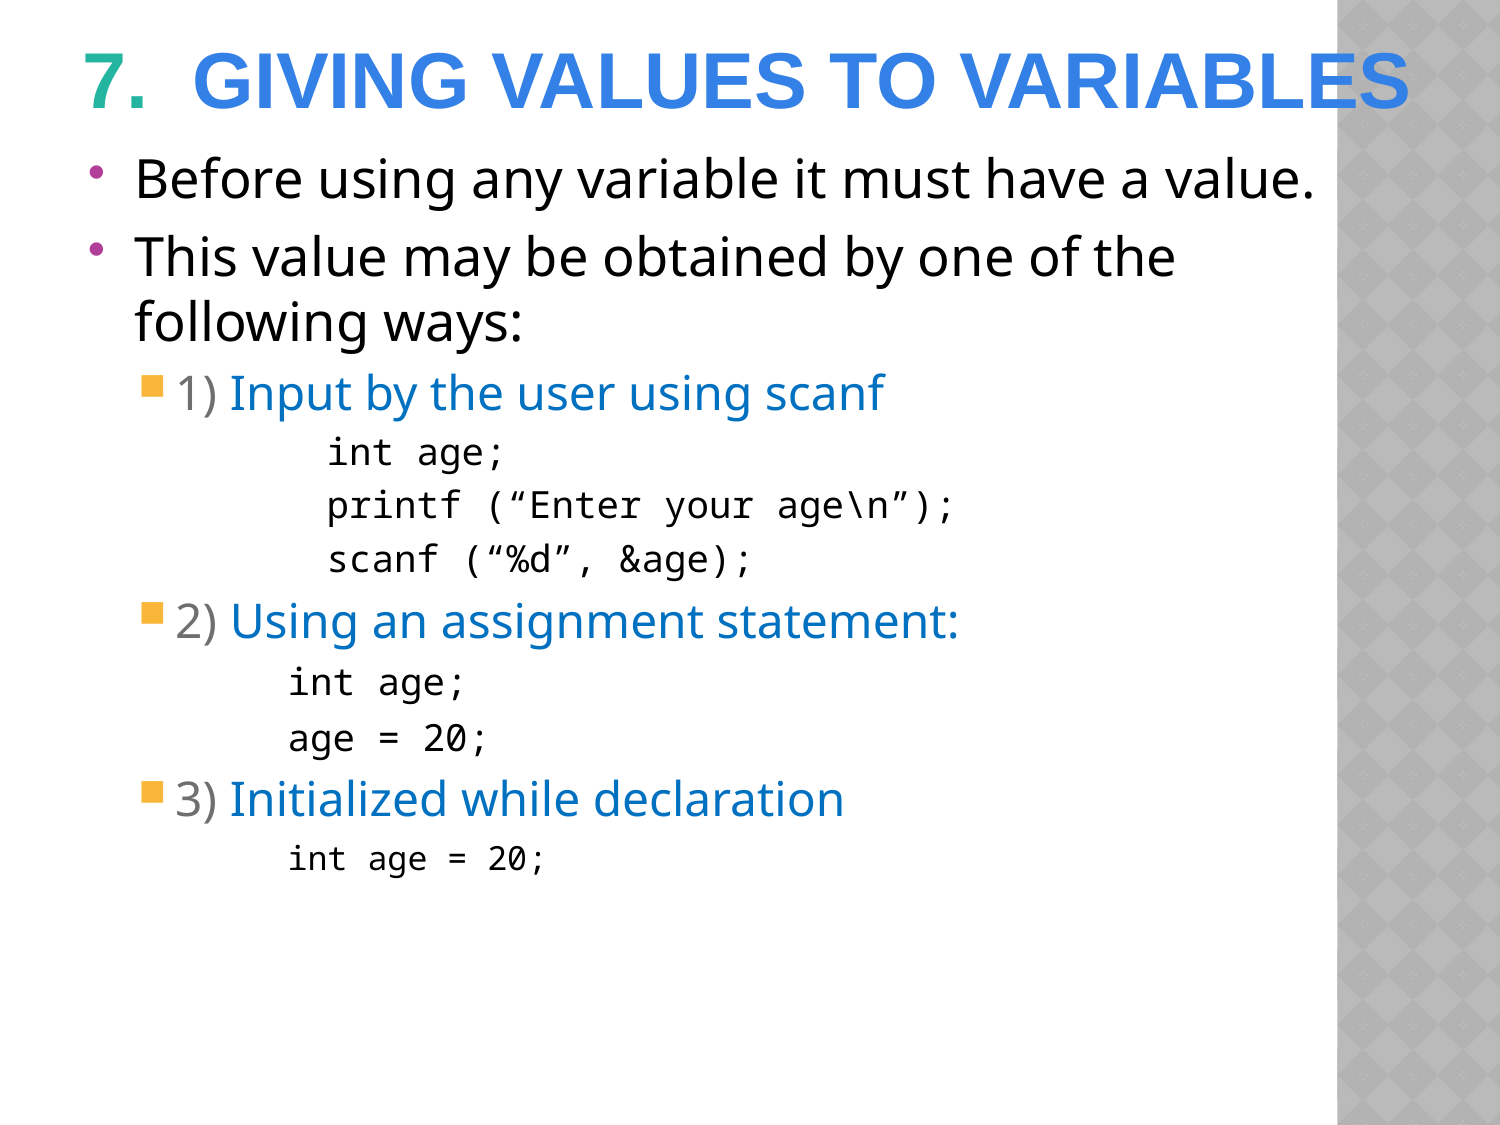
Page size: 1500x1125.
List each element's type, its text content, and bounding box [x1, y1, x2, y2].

list Before using any variable it must have a value. This value may be obtained by one of the following ways: 1) Input by the user using scanf int age; printf (“Enter your age\n”); scanf (“%d”, &age); 2) Using an assignment statement: int age; age = 20; 3) Initialized while declaration int age = 20; [75, 137, 1388, 1059]
title 7. giving values to variables [75, 19, 1447, 124]
